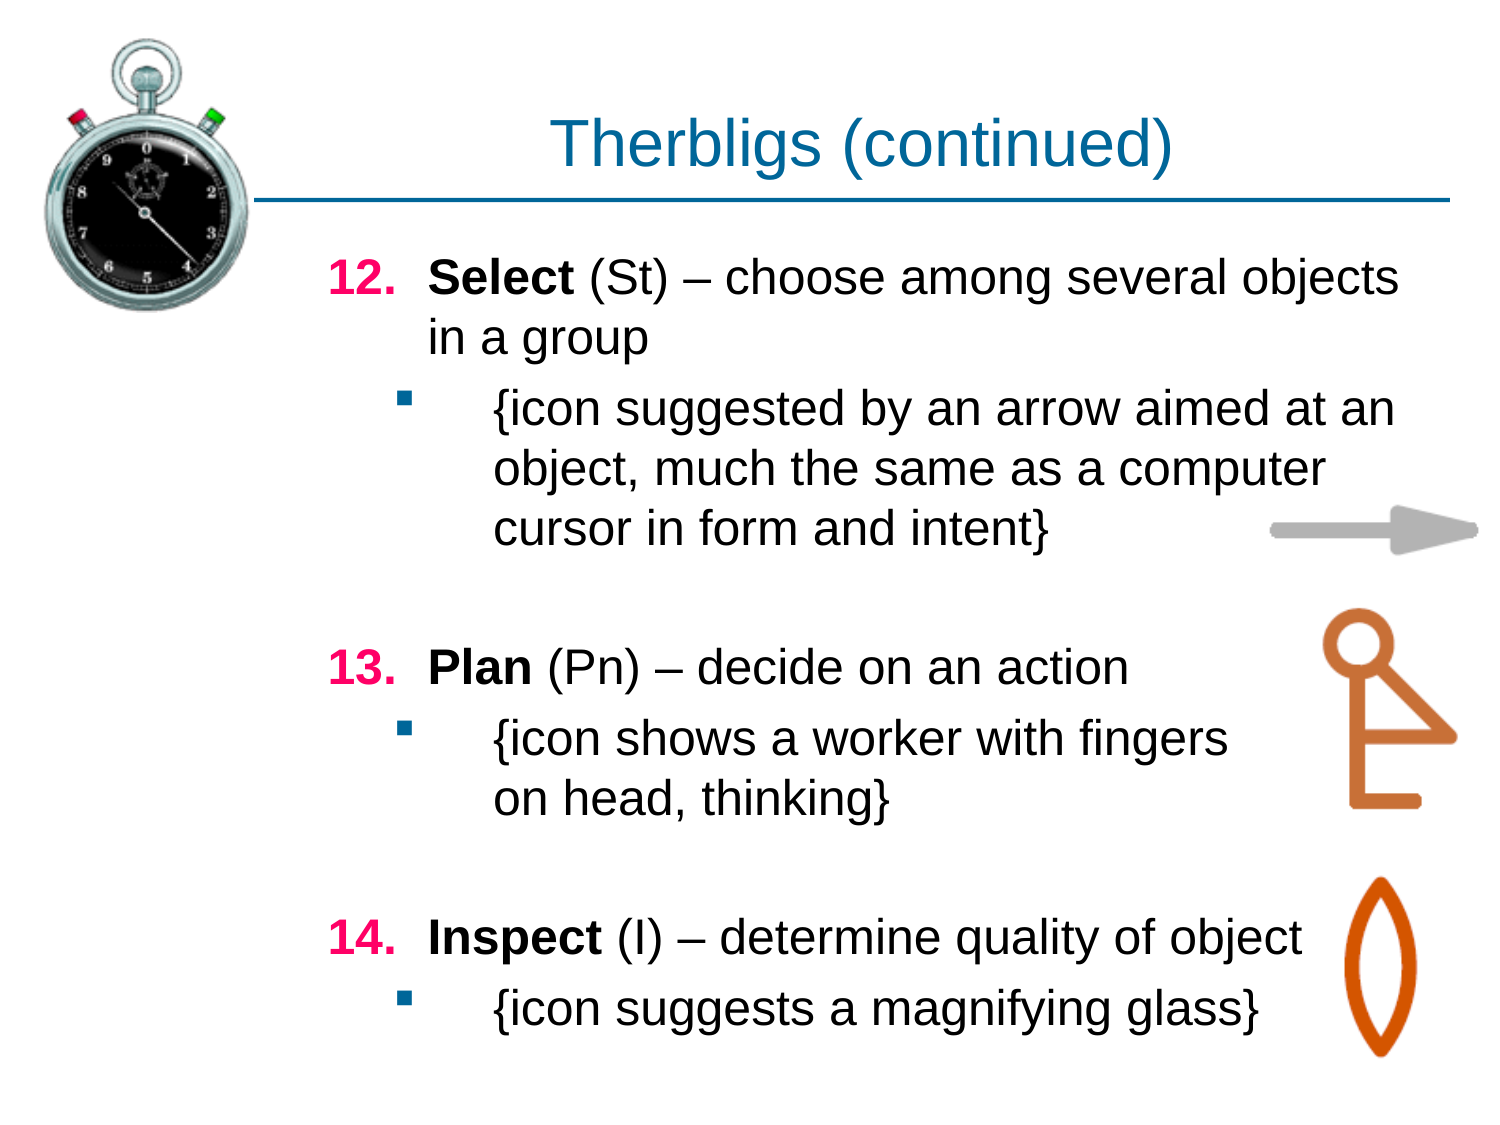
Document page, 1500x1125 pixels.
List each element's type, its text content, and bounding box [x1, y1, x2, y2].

list Select (St) – choose among several objects in a group {icon suggested by an arrow aimed at an object, much the same as a computer cursor in form and intent} Plan (Pn) – decide on an action {icon shows a worker with fingers on head, thinking} Inspect (I) – determine quality of object {icon suggests a magnifying glass} [312, 237, 1450, 1113]
picture [1255, 499, 1488, 560]
picture [1337, 862, 1427, 1074]
picture [37, 37, 254, 313]
picture [1312, 599, 1469, 826]
title Therbligs (continued) [275, 37, 1450, 188]
